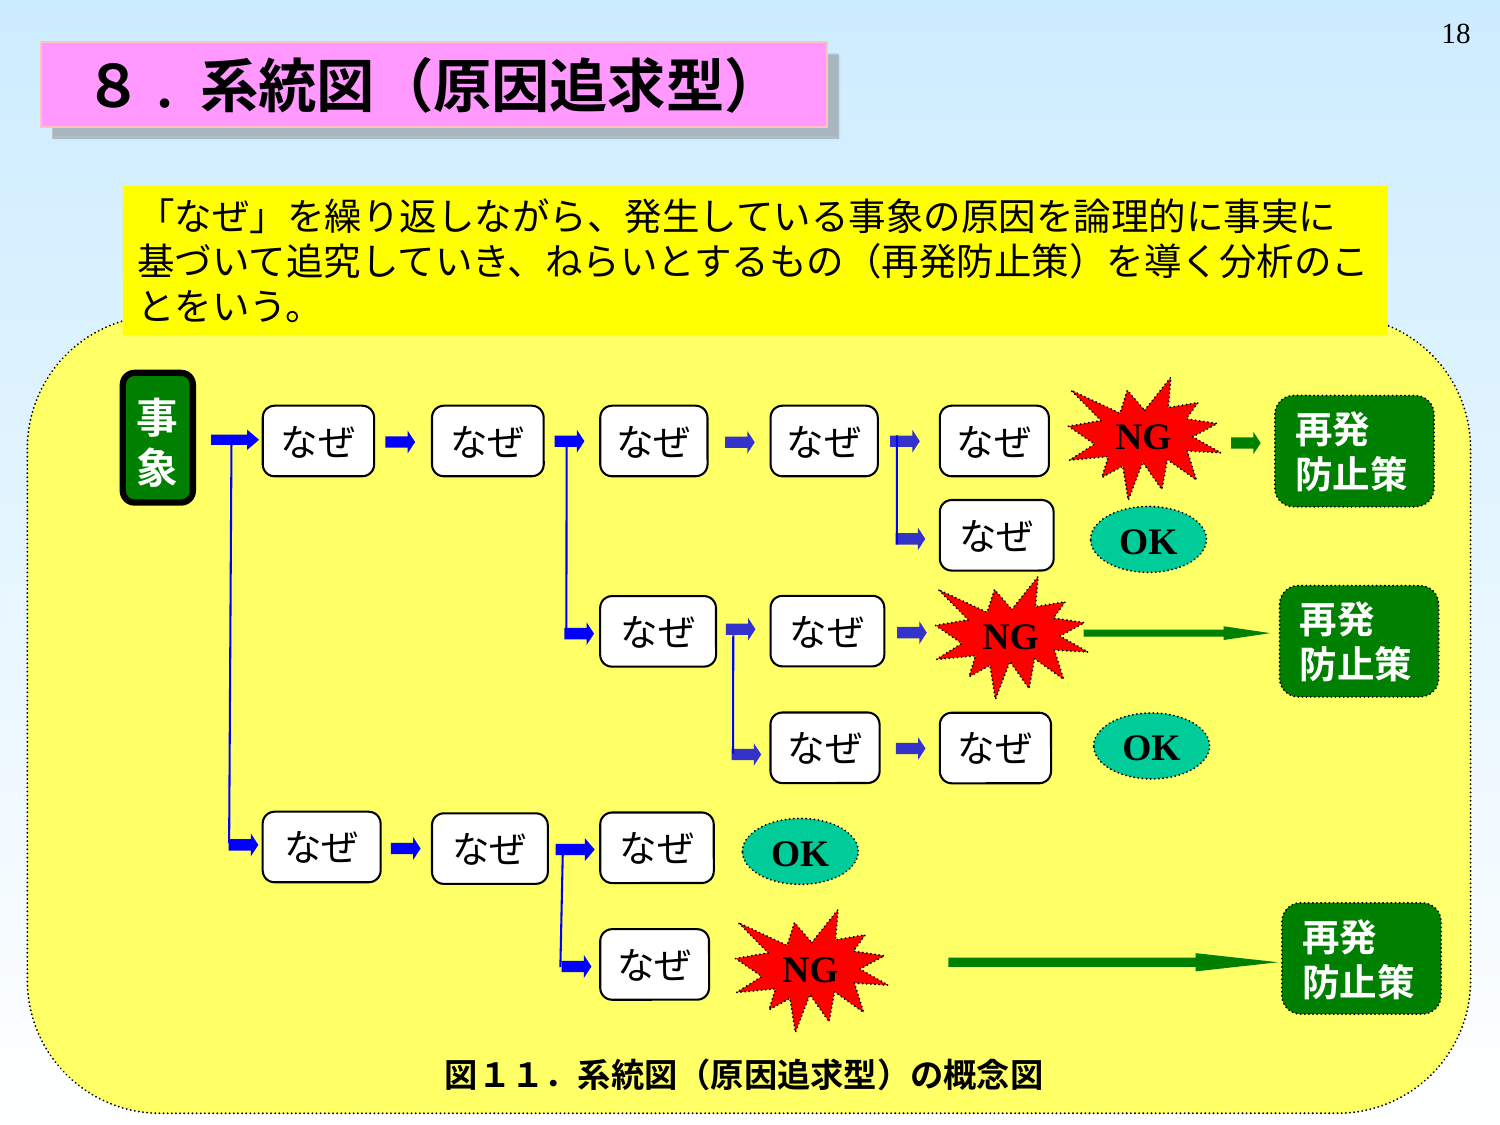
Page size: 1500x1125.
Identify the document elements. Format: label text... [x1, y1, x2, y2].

text_box [1231, 431, 1261, 455]
text_box なぜ [770, 712, 880, 784]
text_box [725, 430, 755, 454]
text_box [890, 435, 896, 447]
text_box NG [1068, 377, 1221, 501]
text_box 再発 防止策 [1279, 585, 1439, 697]
text_box なぜ [600, 405, 708, 477]
text_box [554, 429, 585, 453]
text_box NG [935, 576, 1088, 700]
text_box [228, 833, 259, 857]
text_box NG [735, 909, 888, 1033]
text_box 再発 防止策 [1274, 395, 1435, 507]
text_box [897, 621, 927, 644]
text_box OK [742, 818, 859, 885]
text_box [897, 527, 926, 551]
text_box OK [1090, 506, 1207, 573]
text_box [555, 838, 595, 861]
text_box [27, 321, 1471, 1114]
text_box なぜ [431, 813, 548, 884]
text_box [731, 743, 762, 766]
text_box なぜ [600, 929, 710, 1000]
text_box なぜ [770, 595, 885, 667]
text_box 「なぜ」を繰り返しながら、発生している事象の原因を論理的に事実に基づいて追究していき、ねらいとするもの（再発防止策）を導く分析のことをいう。 [122, 185, 1388, 336]
text_box 図１１．系統図（原因追求型）の概念図 [408, 1046, 1080, 1102]
text_box [385, 430, 416, 454]
text_box [561, 955, 592, 978]
text_box [895, 737, 926, 760]
text_box なぜ [600, 812, 714, 884]
text_box なぜ [431, 405, 544, 477]
text_box なぜ [262, 811, 381, 883]
text_box [211, 429, 260, 450]
text_box 再発 防止策 [1281, 902, 1442, 1015]
text_box なぜ [939, 500, 1054, 571]
text_box ８. 系統図（原因追求型） [40, 41, 828, 127]
text_box 18 [1404, 7, 1495, 57]
text_box なぜ [770, 405, 878, 477]
text_box [1083, 626, 1271, 641]
text_box [725, 617, 756, 641]
text_box [390, 837, 421, 860]
text_box 事 象 [122, 372, 193, 503]
text_box なぜ [600, 596, 717, 667]
text_box [897, 429, 920, 453]
text_box OK [1093, 712, 1210, 779]
text_box なぜ [939, 712, 1052, 784]
text_box [948, 953, 1279, 972]
text_box なぜ [262, 405, 375, 477]
text_box なぜ [939, 405, 1049, 477]
text_box [564, 622, 595, 646]
